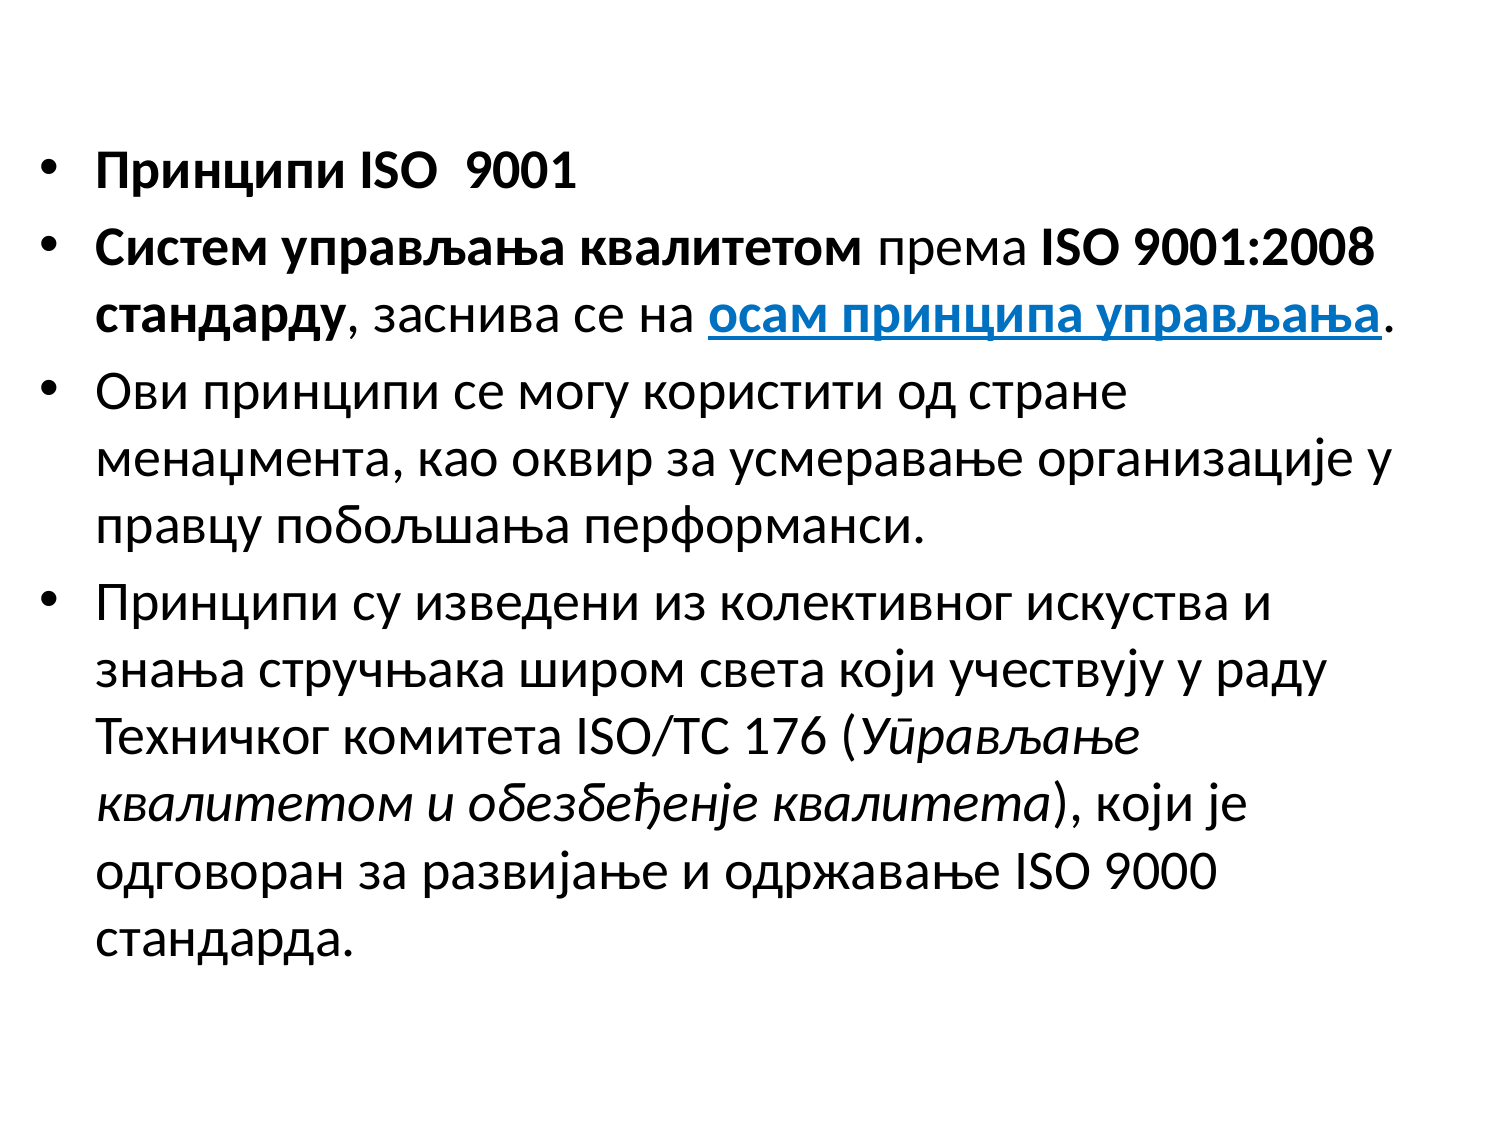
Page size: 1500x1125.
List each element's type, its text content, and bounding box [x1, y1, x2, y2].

list Принципи ISO 9001 Систем управљања квалитетом према ISO 9001:2008 стандарду, заснива се на осам принципа управљања. Ови принципи се могу користити од стране менаџмента, као оквир за усмеравање организације у правцу побољшања перформанси. Принципи су изведени из колективног искуства и знања стручњака широм света који учествују у раду Техничког комитета ISO/TC 176 (Управљање квалитетом и обезбеђенје квалитета), који је одговоран за развијање и одржавање ISO 9000 стандарда. [24, 125, 1425, 1005]
